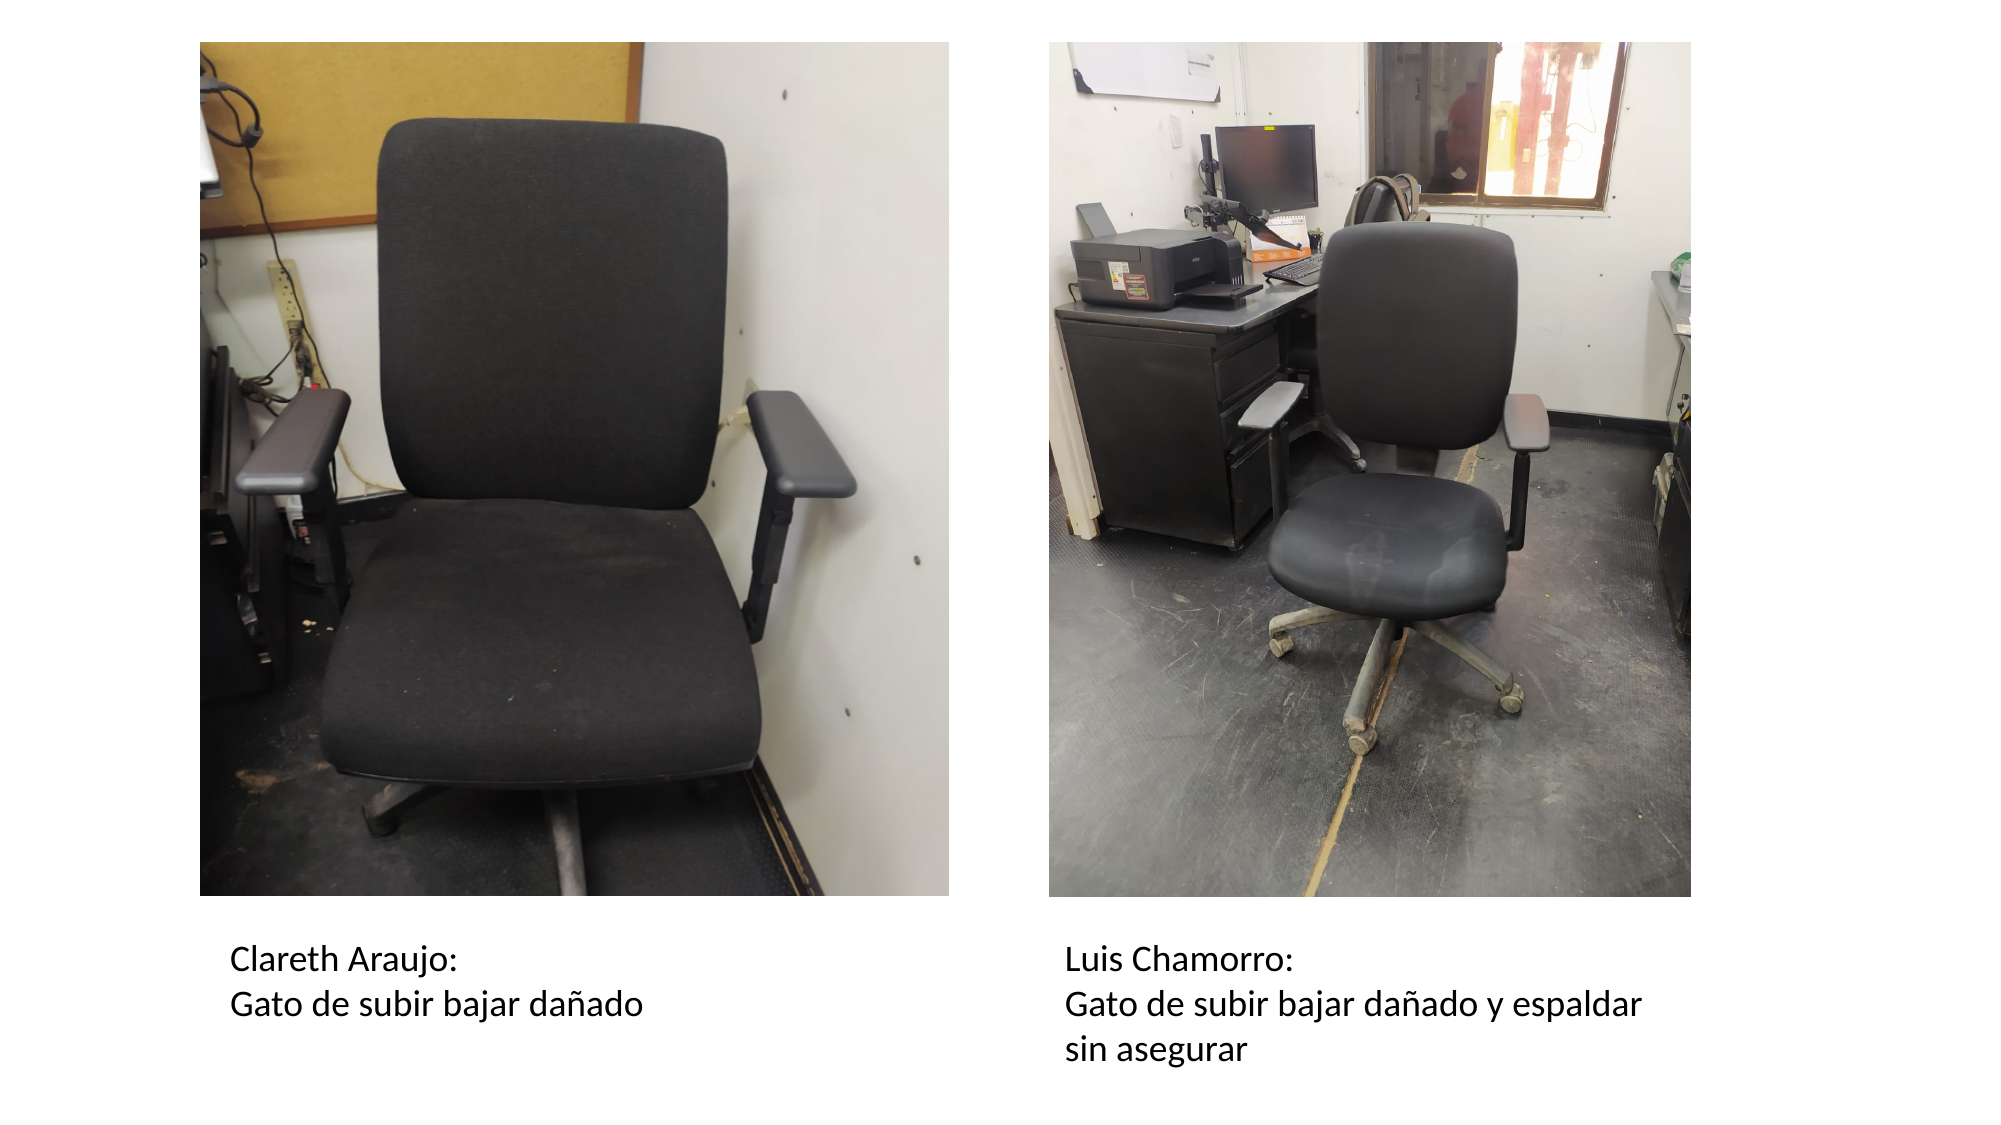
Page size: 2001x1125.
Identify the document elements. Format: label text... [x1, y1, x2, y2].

text_box Clareth Araujo: Gato de subir bajar dañado [215, 926, 660, 1031]
text_box Luis Chamorro: Gato de subir bajar dañado y espaldar sin asegurar [1049, 926, 1663, 1076]
picture [1049, 42, 1691, 897]
picture [199, 42, 949, 896]
